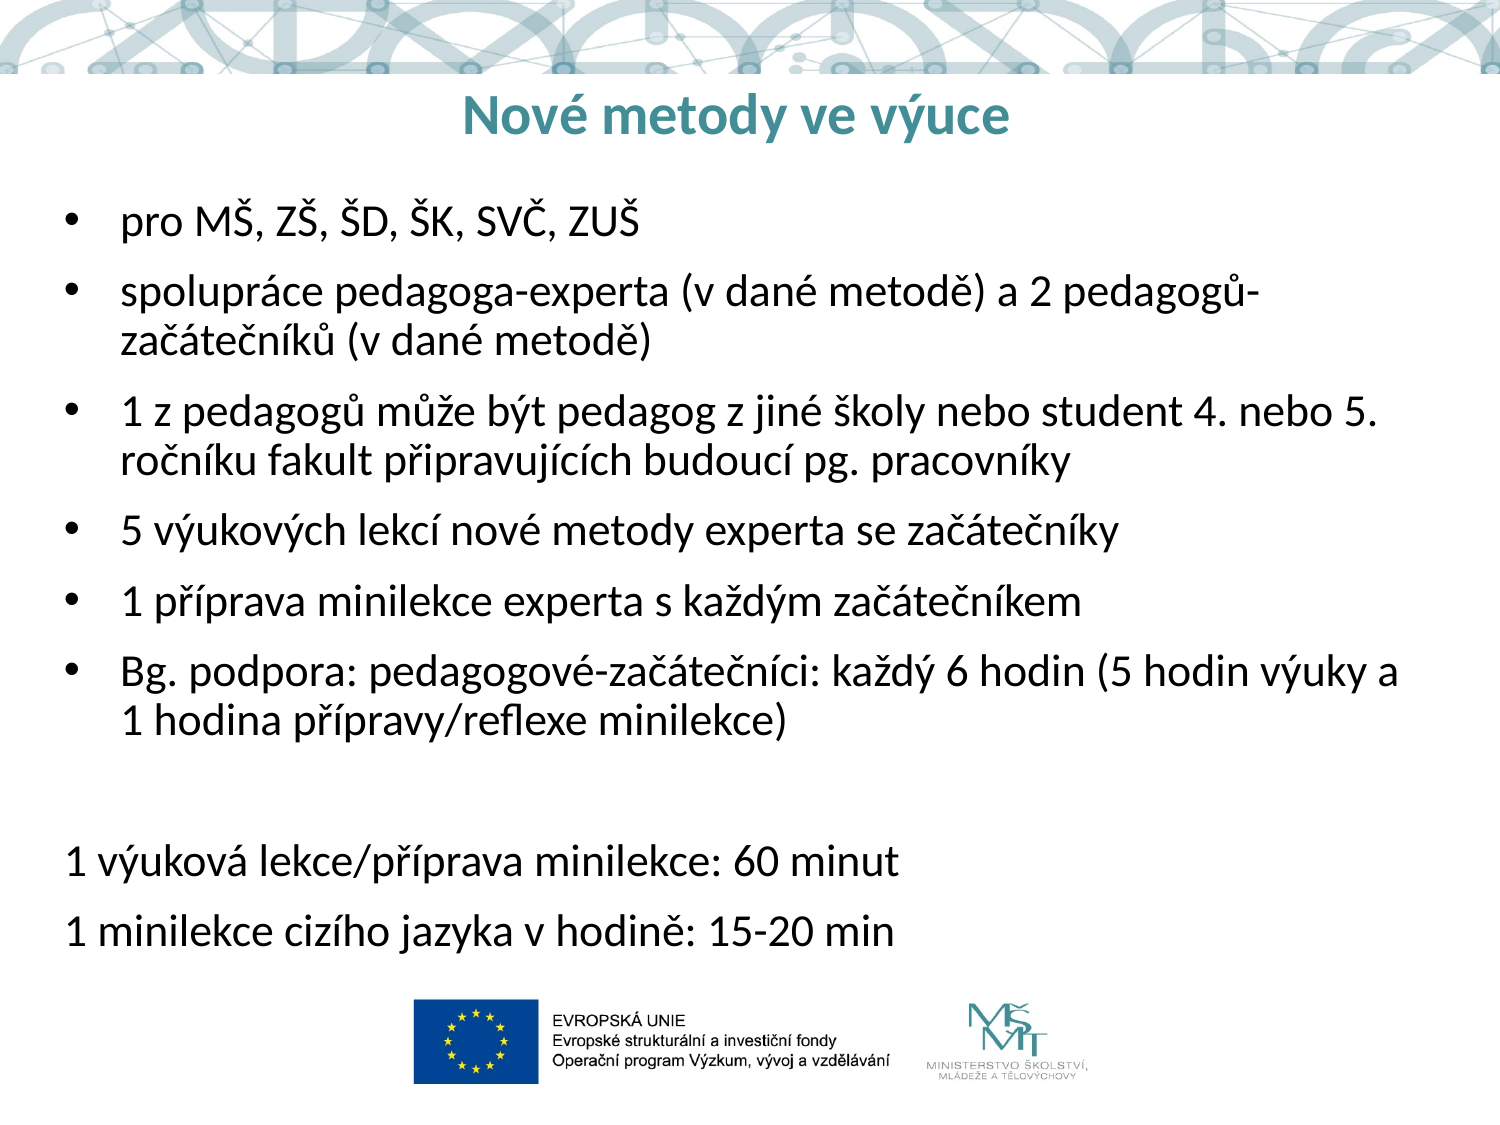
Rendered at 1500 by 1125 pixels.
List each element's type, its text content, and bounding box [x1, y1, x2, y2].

picture [0, 0, 1500, 74]
title Nové metody ve výuce [103, 41, 1397, 188]
picture [371, 979, 1129, 1125]
list pro MŠ, ZŠ, ŠD, ŠK, SVČ, ZUŠ spolupráce pedagoga-experta (v dané metodě) a 2 pedagogů-začátečníků (v dané metodě) 1 z pedagogů může být pedagog z jiné školy nebo student 4. nebo 5. ročníku fakult připravujících budoucí pg. pracovníky 5 výukových lekcí nové metody experta se začátečníky 1 příprava minilekce experta s každým začátečníkem Bg. podpora: pedagogové-začátečníci: každý 6 hodin (5 hodin výuky a 1 hodina přípravy/reflexe minilekce) 1 výuková lekce/příprava minilekce: 60 minut 1 minilekce cizího jazyka v hodině: 15-20 min [48, 188, 1442, 979]
